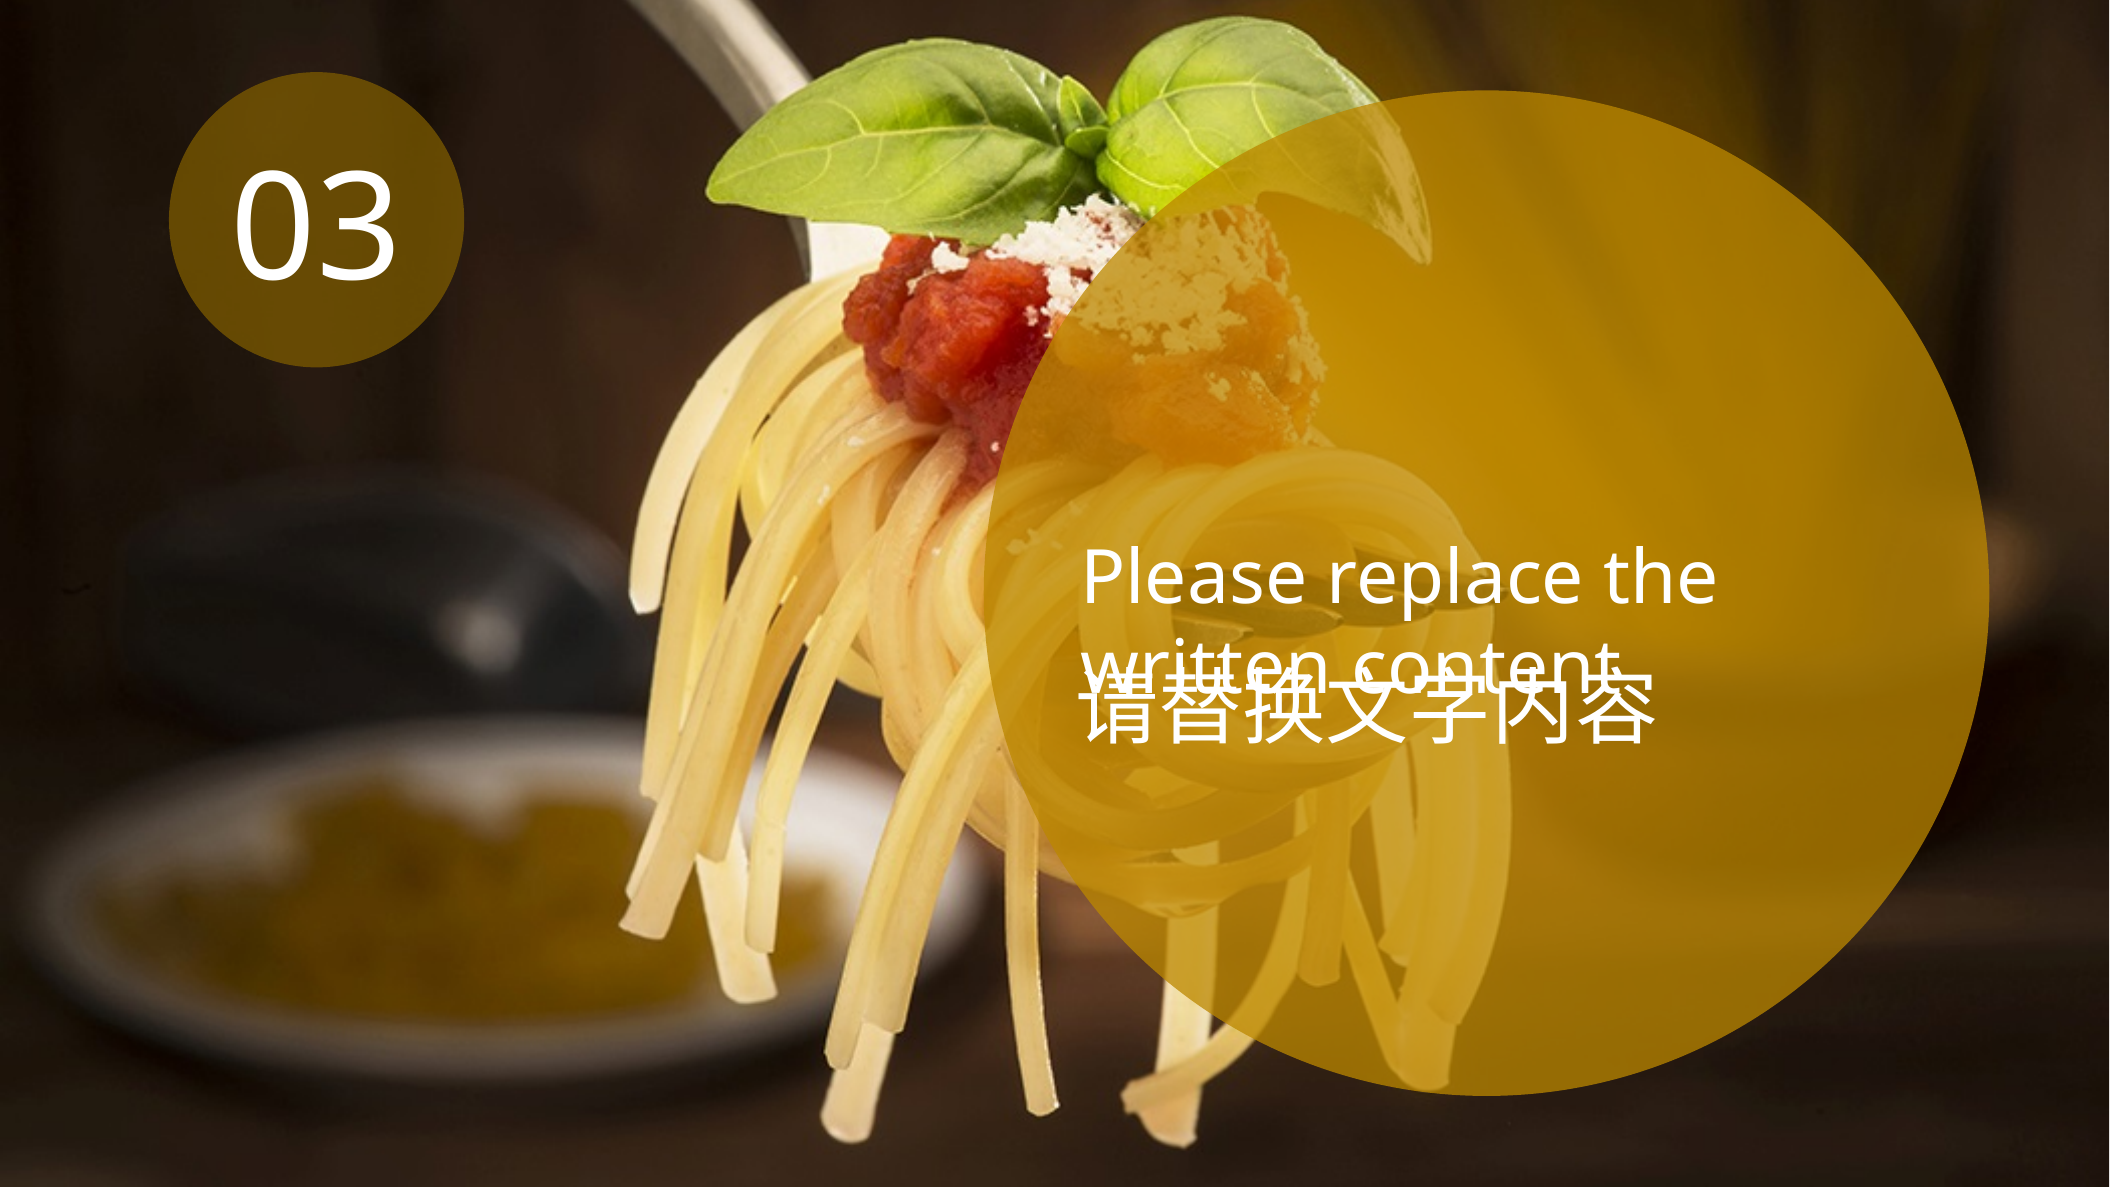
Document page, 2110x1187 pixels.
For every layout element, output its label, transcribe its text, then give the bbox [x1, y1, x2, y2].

text_box 03 [167, 71, 466, 369]
text_box [982, 89, 1991, 1097]
text_box Please replace the written content [1065, 521, 1973, 716]
text_box 请替换文字内容 [1033, 627, 1673, 762]
text_box [0, 0, 2110, 1187]
